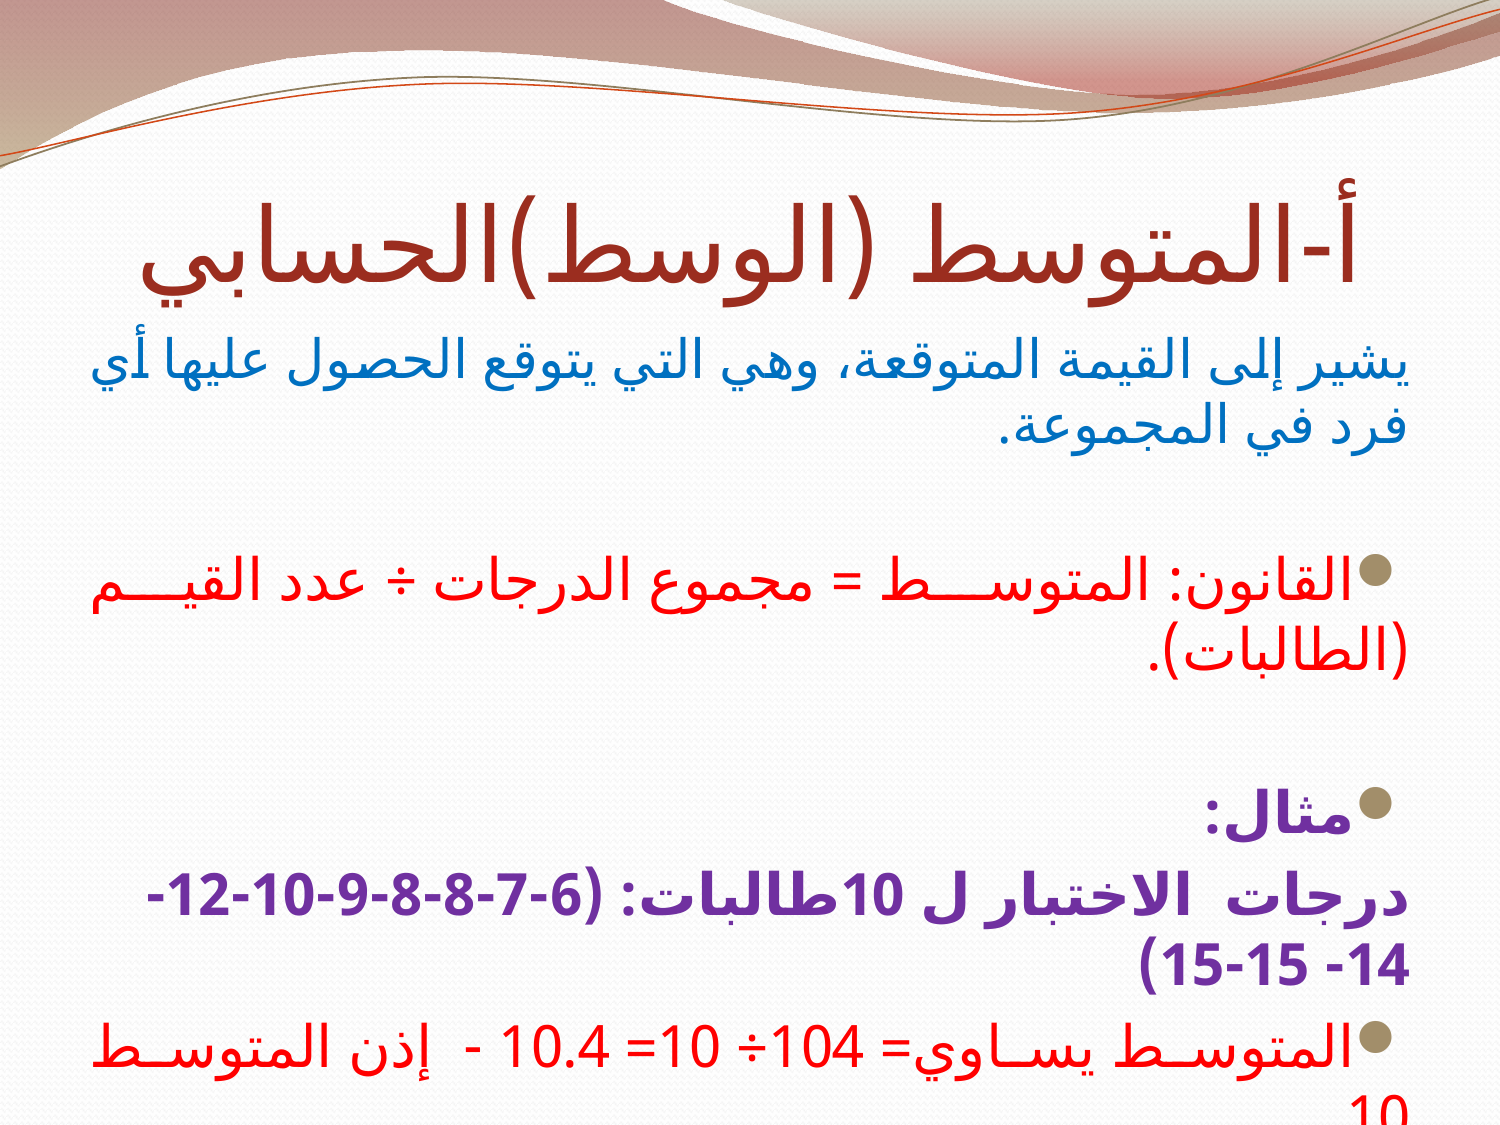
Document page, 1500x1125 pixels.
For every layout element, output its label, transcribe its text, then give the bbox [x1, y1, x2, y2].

title أ-المتوسط (الوسط)الحسابي [75, 115, 1425, 303]
list يشير إلى القيمة المتوقعة، وهي التي يتوقع الحصول عليها أي فرد في المجموعة. القانون: المتوسط = مجموع الدرجات ÷ عدد القيم (الطالبات). مثال: درجات الاختبار ل 10طالبات: (6-7-8-8-9-10-12-14- 15-15) المتوسط يساوي= 104÷ 10= 10.4 - إذن المتوسط 10 [75, 317, 1425, 1038]
